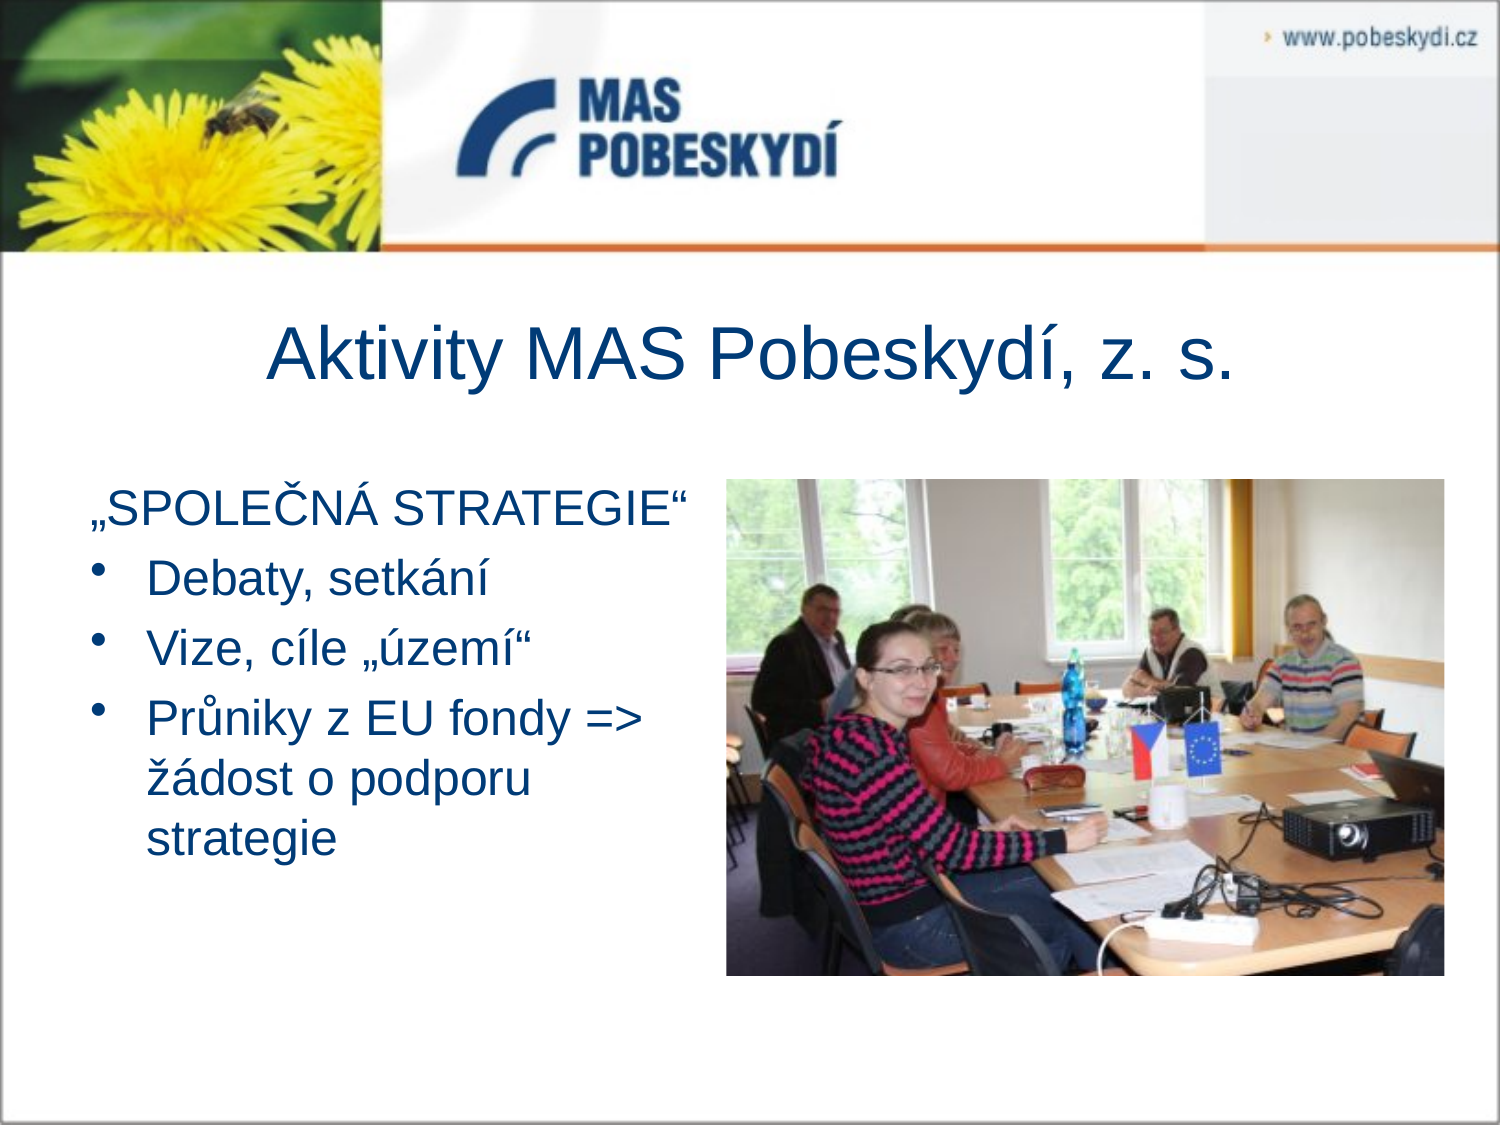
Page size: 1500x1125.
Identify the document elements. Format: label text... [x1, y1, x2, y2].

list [726, 479, 1445, 977]
list „SPOLEČNÁ STRATEGIE“ Debaty, setkání Vize, cíle „území“ Průniky z EU fondy => žádost o podporu strategie [74, 467, 715, 1006]
picture [0, 0, 1500, 1125]
title Aktivity MAS Pobeskydí, z. s. [76, 255, 1428, 444]
